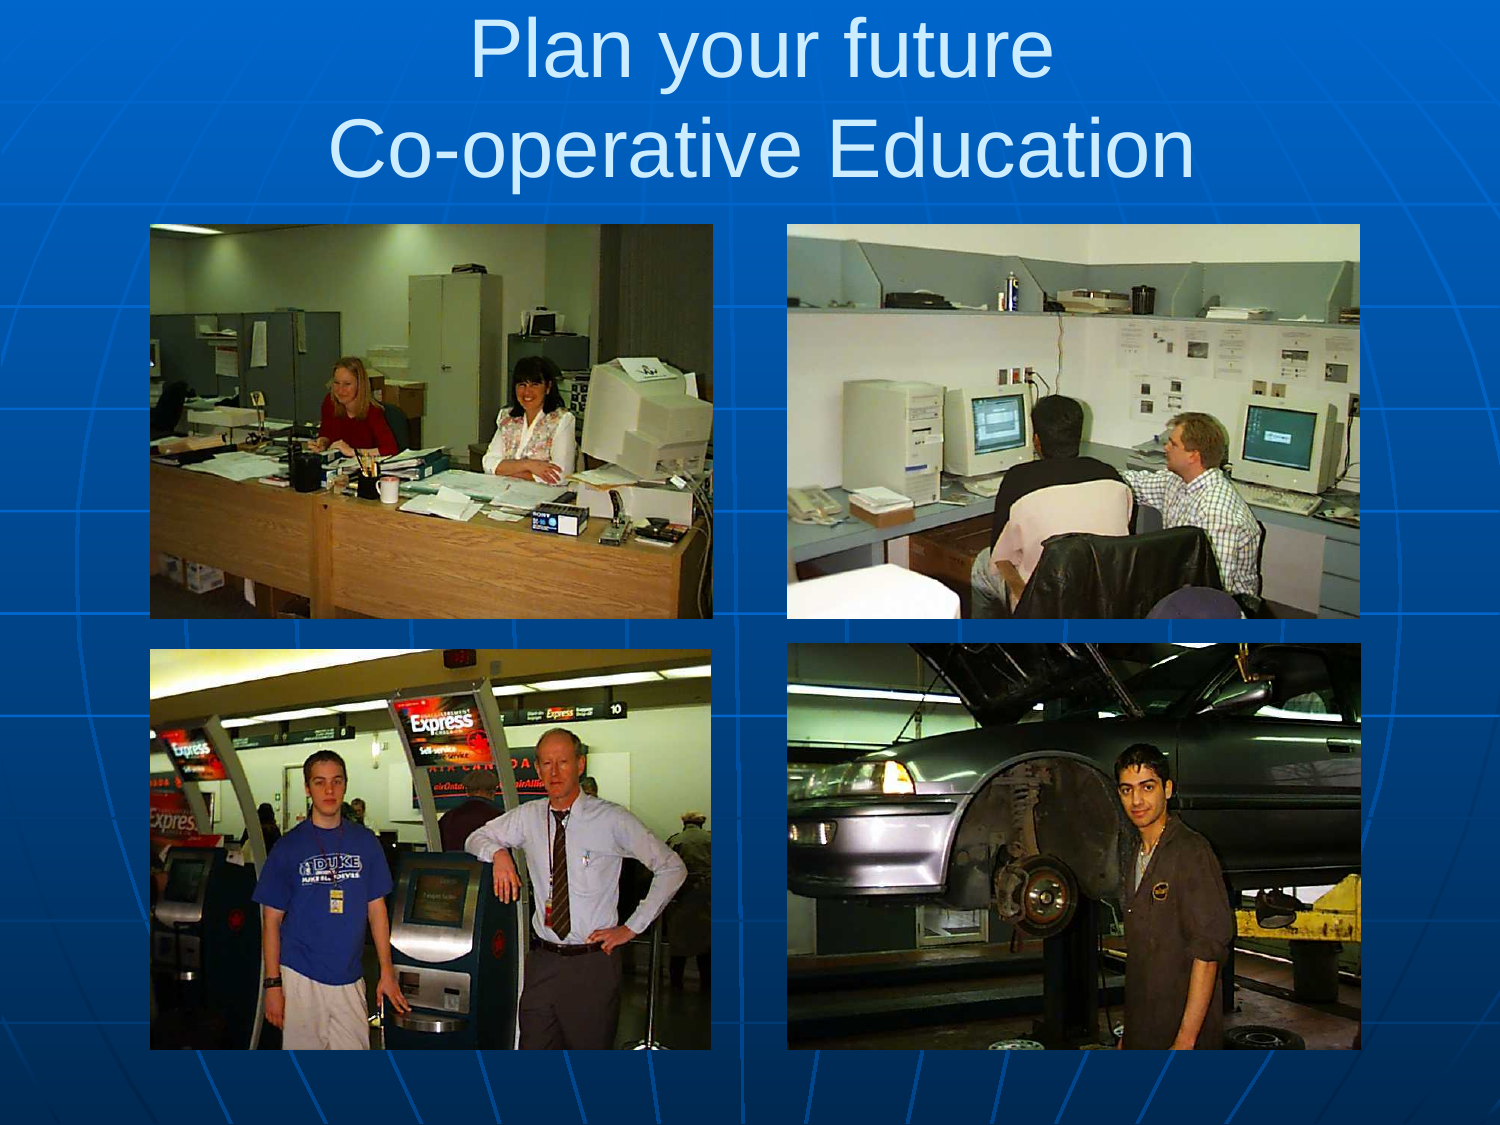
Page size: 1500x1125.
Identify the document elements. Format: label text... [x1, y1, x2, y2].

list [149, 649, 712, 1051]
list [787, 224, 1360, 619]
title Plan your future Co-operative Education [87, 0, 1438, 188]
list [787, 643, 1362, 1051]
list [149, 224, 713, 619]
